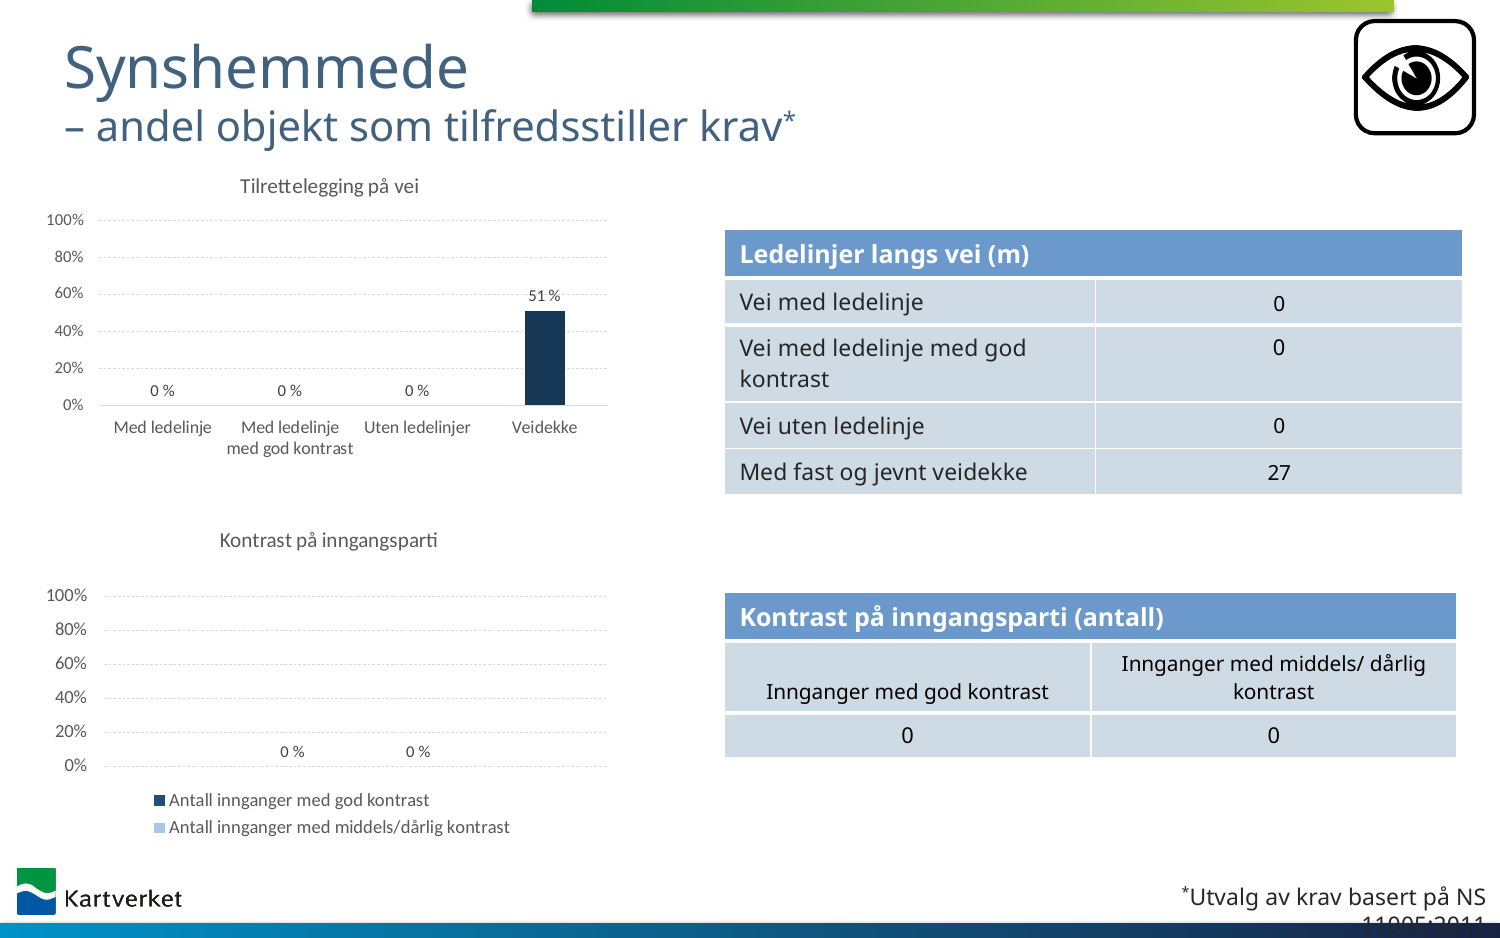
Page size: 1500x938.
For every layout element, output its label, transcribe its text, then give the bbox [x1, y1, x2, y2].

text_box *Utvalg av krav basert på NS 11005:2011 [1068, 873, 1500, 938]
table_header Kontrast på inngangsparti (antall) [725, 593, 1456, 639]
picture [41, 166, 618, 492]
table_cell 0 [1092, 715, 1456, 757]
table_cell Vei med ledelinje [725, 280, 1095, 323]
picture [41, 520, 617, 846]
table_cell 0 [725, 715, 1090, 757]
text_box Synshemmede – andel objekt som tilfredsstiller krav* [49, 24, 1431, 158]
table_header Ledelinjer langs vei (m) [725, 230, 1462, 276]
table_cell Vei uten ledelinje [725, 403, 1095, 448]
table_cell Med fast og jevnt veidekke [725, 449, 1095, 494]
table_cell Innganger med middels/ dårlig kontrast [1092, 643, 1456, 711]
table_cell 0 [1096, 403, 1462, 448]
table_cell Vei med ledelinje med god kontrast [725, 327, 1095, 401]
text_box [1355, 20, 1475, 134]
table_cell Innganger med god kontrast [725, 643, 1090, 711]
table_cell 27 [1096, 449, 1462, 494]
table_cell 0 [1096, 327, 1462, 401]
table_cell 0 [1096, 280, 1462, 323]
